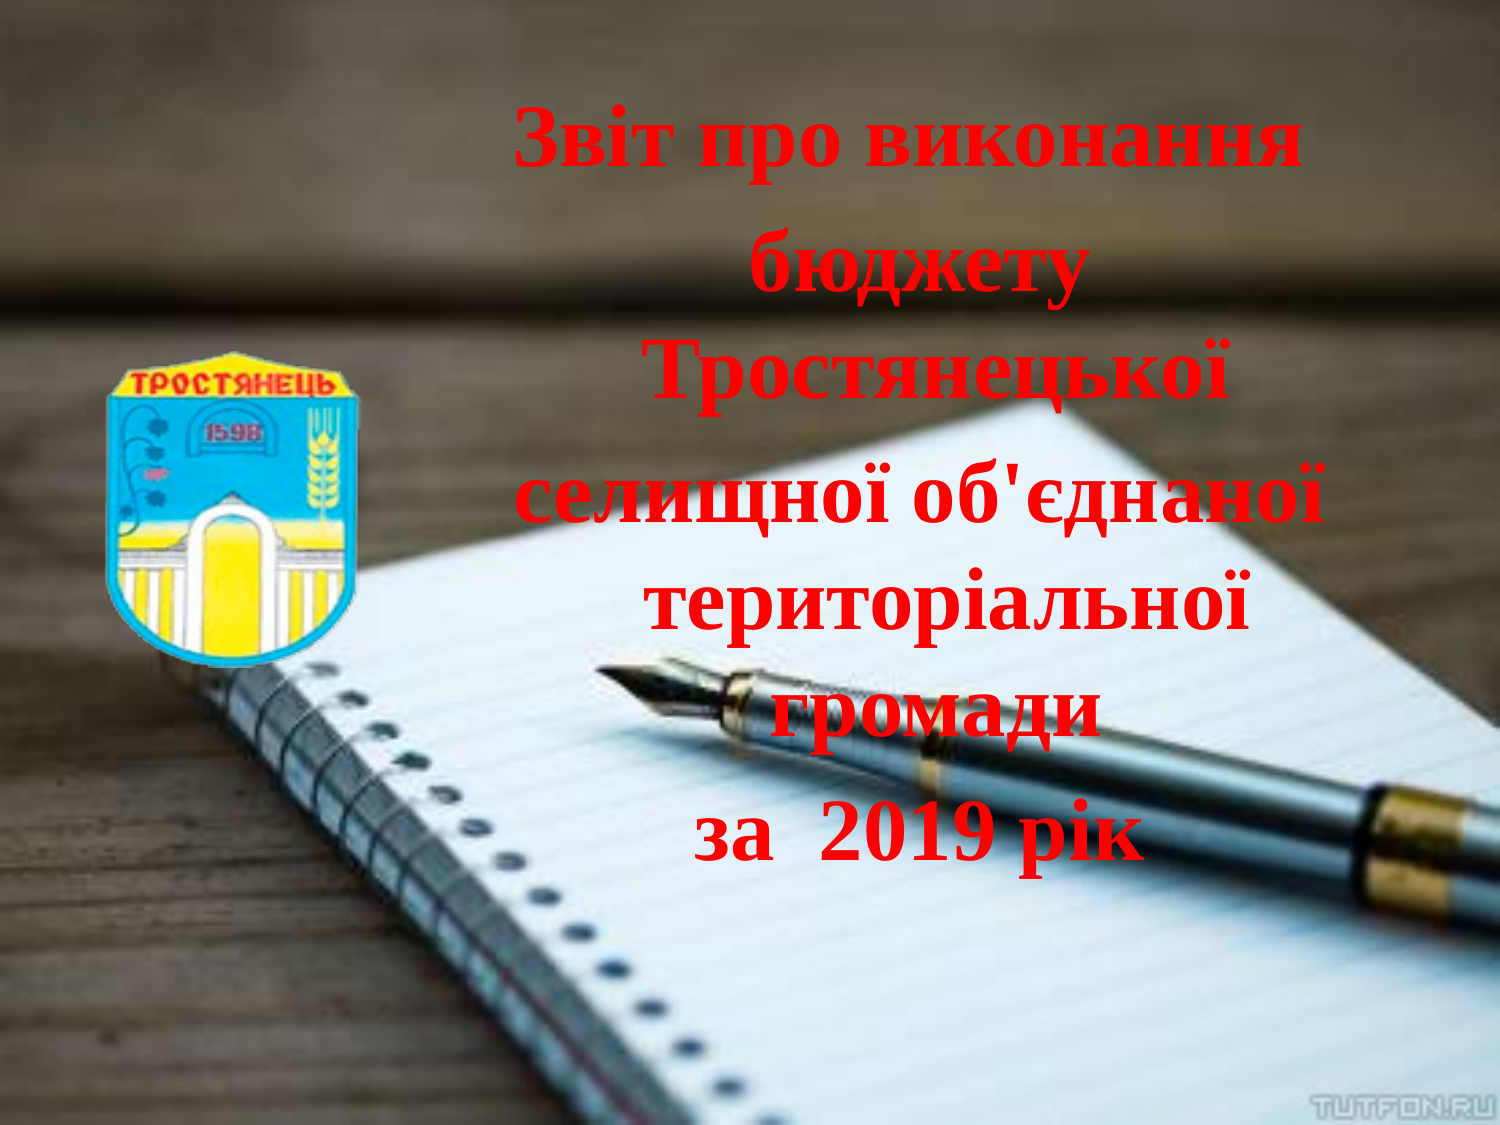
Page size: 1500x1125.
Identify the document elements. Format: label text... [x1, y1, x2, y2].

picture [0, 0, 1500, 1125]
list Звіт про виконання бюджету Тростянецької селищної об'єднаної територіальної громади за 2019 рік [433, 70, 1407, 891]
